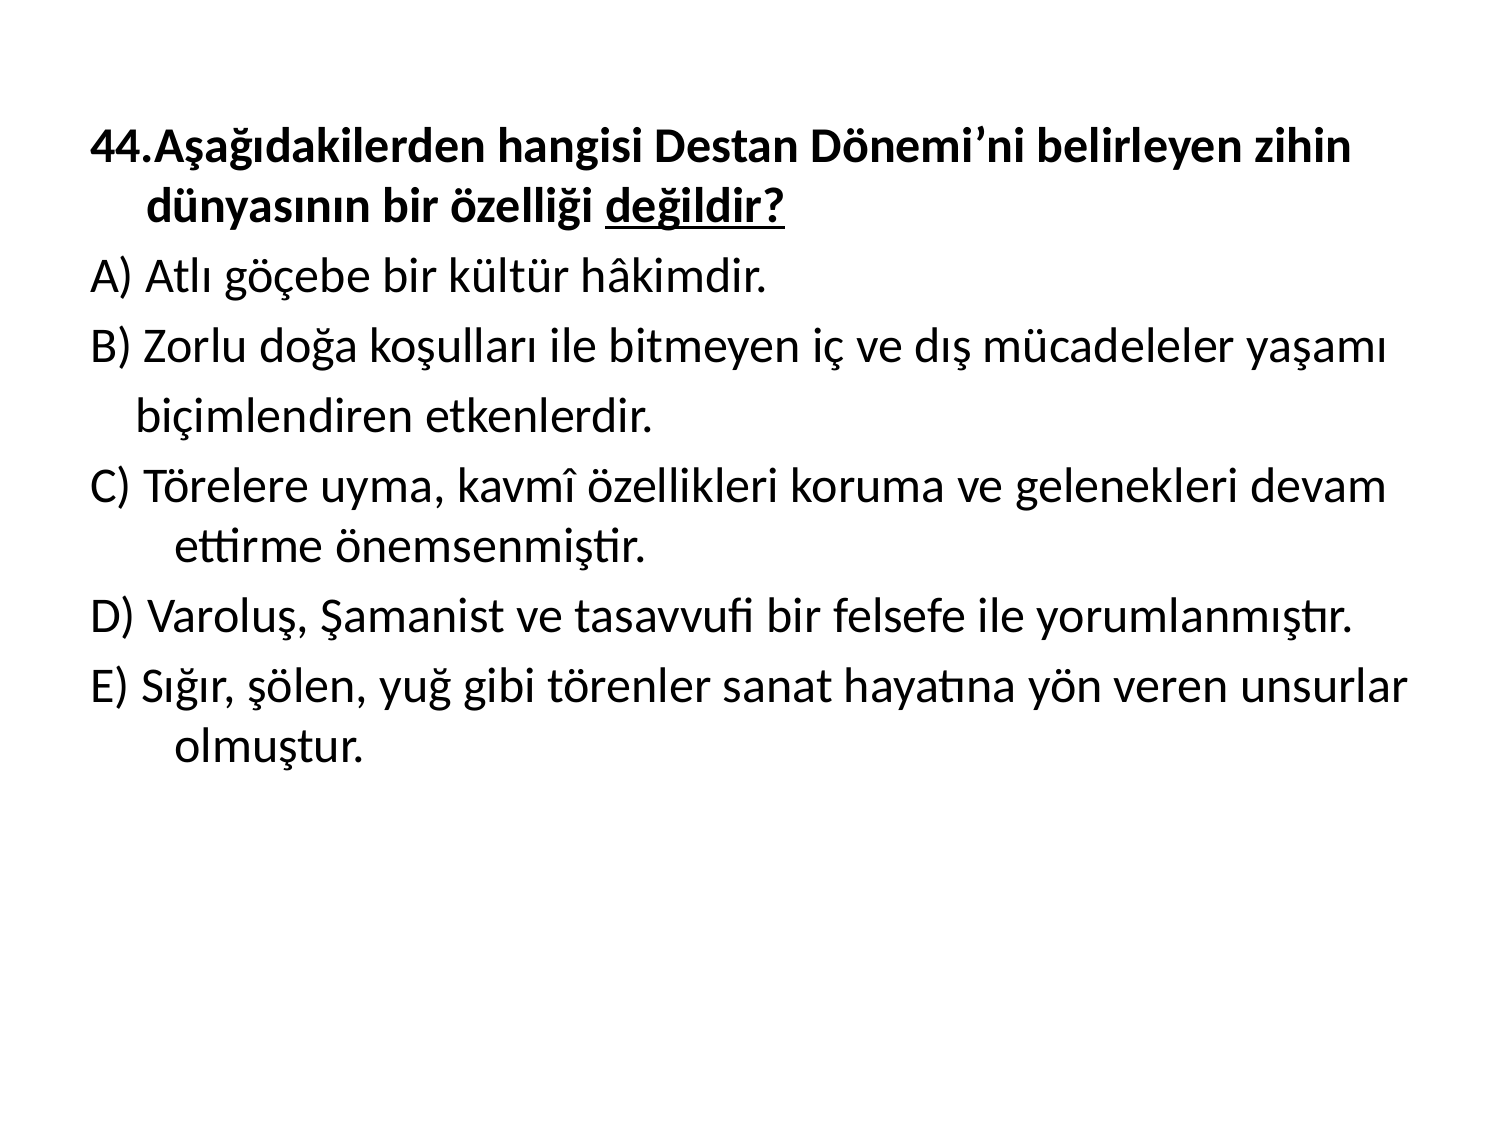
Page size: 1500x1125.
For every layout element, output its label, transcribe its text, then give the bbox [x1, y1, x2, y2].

list 44.Aşağıdakilerden hangisi Destan Dönemi’ni belirleyen zihin dünyasının bir özelliği değildir? A) Atlı göçebe bir kültür hâkimdir. B) Zorlu doğa koşulları ile bitmeyen iç ve dış mücadeleler yaşamı biçimlendiren etkenlerdir. C) Törelere uyma, kavmî özellikleri koruma ve gelenekleri devam ettirme önemsenmiştir. D) Varoluş, Şamanist ve tasavvufi bir felsefe ile yorumlanmıştır. E) Sığır, şölen, yuğ gibi törenler sanat hayatına yön veren unsurlar olmuştur. [75, 35, 1425, 1067]
